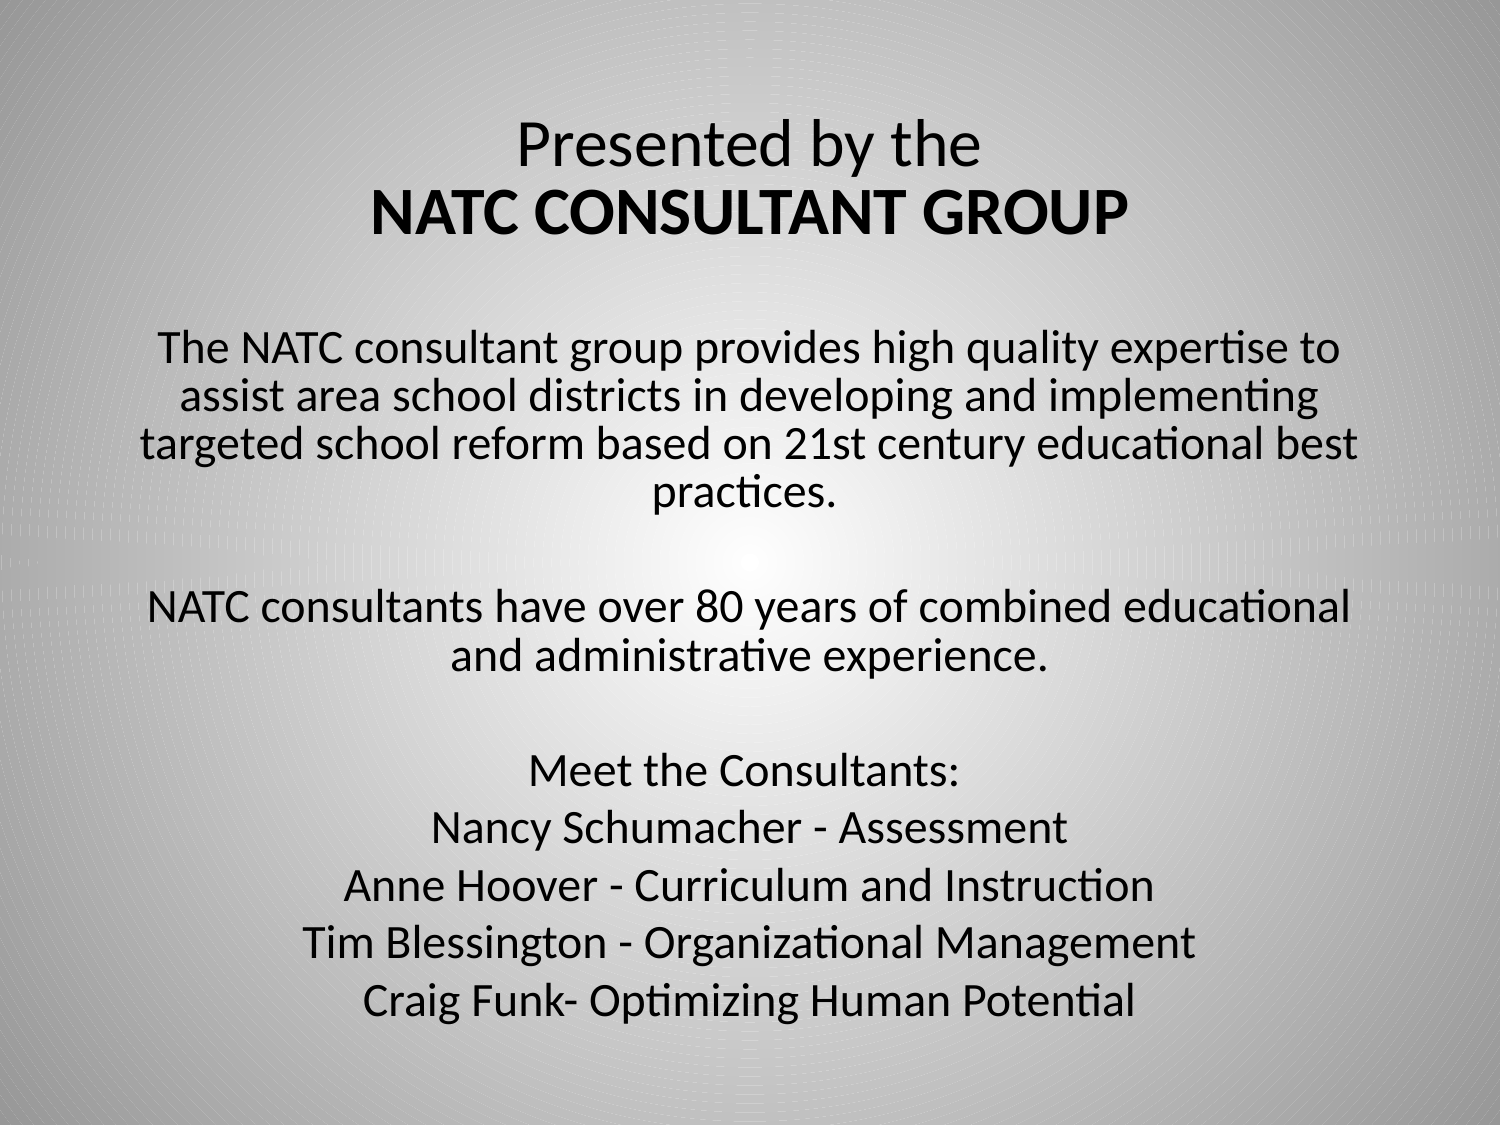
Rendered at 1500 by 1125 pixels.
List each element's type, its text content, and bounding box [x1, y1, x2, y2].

title Presented by the NATC CONSULTANT GROUP [112, 108, 1388, 260]
subtitle The NATC consultant group provides high quality expertise to assist area school districts in developing and implementing targeted school reform based on 21st century educational best practices. NATC consultants have over 80 years of combined educational and administrative experience. Meet the Consultants: Nancy Schumacher - Assessment Anne Hoover - Curriculum and Instruction Tim Blessington - Organizational Management Craig Funk- Optimizing Human Potential [112, 320, 1388, 1046]
